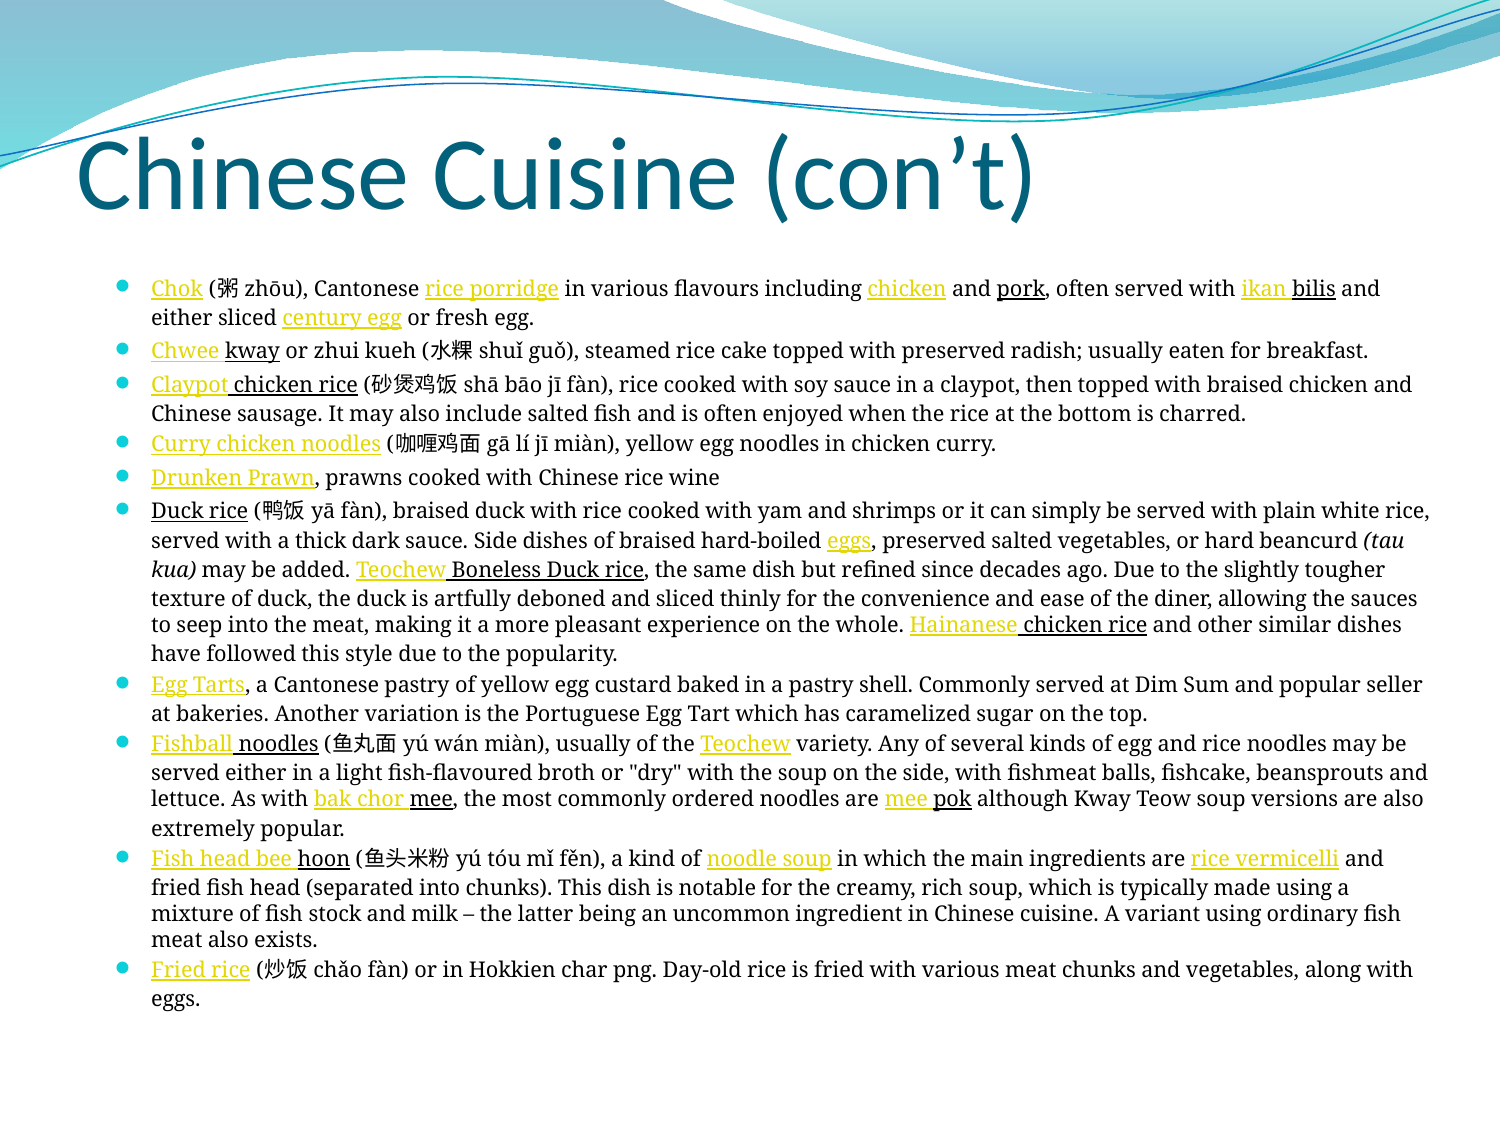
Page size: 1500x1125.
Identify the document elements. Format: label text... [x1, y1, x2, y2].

title Chinese Cuisine (con’t) [76, 42, 1427, 231]
list Chok (粥 zhōu), Cantonese rice porridge in various flavours including chicken and pork, often served with ikan bilis and either sliced century egg or fresh egg. Chwee kway or zhui kueh (水粿 shuǐ guǒ), steamed rice cake topped with preserved radish; usually eaten for breakfast. Claypot chicken rice (砂煲鸡饭 shā bāo jī fàn), rice cooked with soy sauce in a claypot, then topped with braised chicken and Chinese sausage. It may also include salted fish and is often enjoyed when the rice at the bottom is charred. Curry chicken noodles (咖喱鸡面 gā lí jī miàn), yellow egg noodles in chicken curry. Drunken Prawn, prawns cooked with Chinese rice wine Duck rice (鸭饭 yā fàn), braised duck with rice cooked with yam and shrimps or it can simply be served with plain white rice, served with a thick dark sauce. Side dishes of braised hard-boiled eggs, preserved salted vegetables, or hard beancurd (tau kua) may be added. Teochew Boneless Duck rice, the same dish but refined since decades ago. Due to the slightly tougher texture of duck, the duck is artfully deboned and sliced thinly for the convenience and ease of the diner, allowing the sauces to seep into the meat, making it a more pleasant experience on the whole. Hainanese chicken rice and other similar dishes have followed this style due to the popularity. Egg Tarts, a Cantonese pastry of yellow egg custard baked in a pastry shell. Commonly served at Dim Sum and popular seller at bakeries. Another variation is the Portuguese Egg Tart which has caramelized sugar on the top. Fishball noodles (鱼丸面 yú wán miàn), usually of the Teochew variety. Any of several kinds of egg and rice noodles may be served either in a light fish-flavoured broth or "dry" with the soup on the side, with fishmeat balls, fishcake, beansprouts and lettuce. As with bak chor mee, the most commonly ordered noodles are mee pok although Kway Teow soup versions are also extremely popular. Fish head bee hoon (鱼头米粉 yú tóu mǐ fěn), a kind of noodle soup in which the main ingredients are rice vermicelli and fried fish head (separated into chunks). This dish is notable for the creamy, rich soup, which is typically made using a mixture of fish stock and milk – the latter being an uncommon ingredient in Chinese cuisine. A variant using ordinary fish meat also exists. Fried rice (炒饭 chǎo fàn) or in Hokkien char png. Day-old rice is fried with various meat chunks and vegetables, along with eggs. [100, 267, 1451, 1076]
